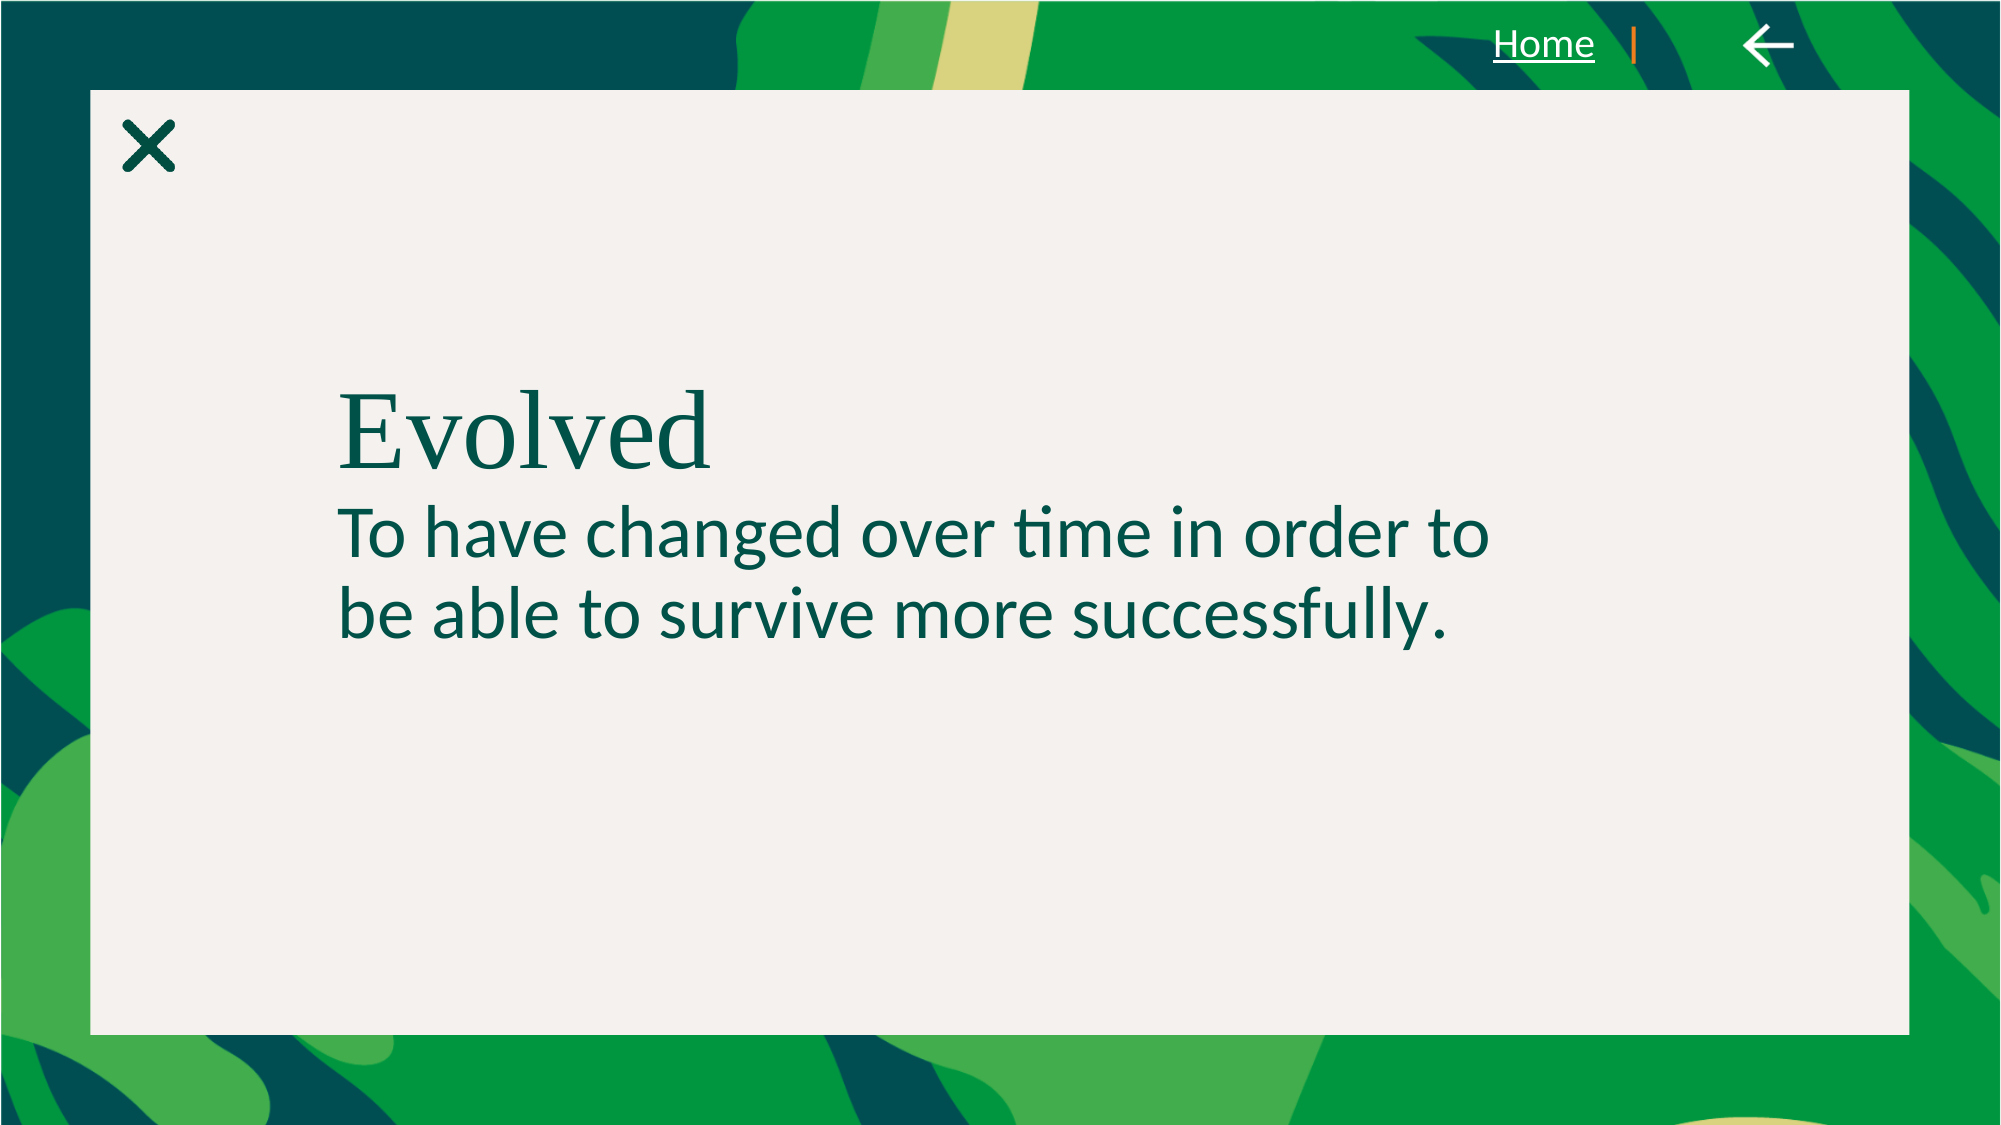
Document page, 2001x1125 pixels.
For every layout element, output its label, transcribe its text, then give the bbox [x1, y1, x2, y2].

text_box Home | [1563, 25, 1682, 74]
title Evolved To have changed over time in order to be able to survive more successfully. [322, 263, 437, 753]
picture [3, 0, 2001, 1125]
text_box [1563, 89, 1911, 1036]
text_box [89, 89, 437, 1036]
